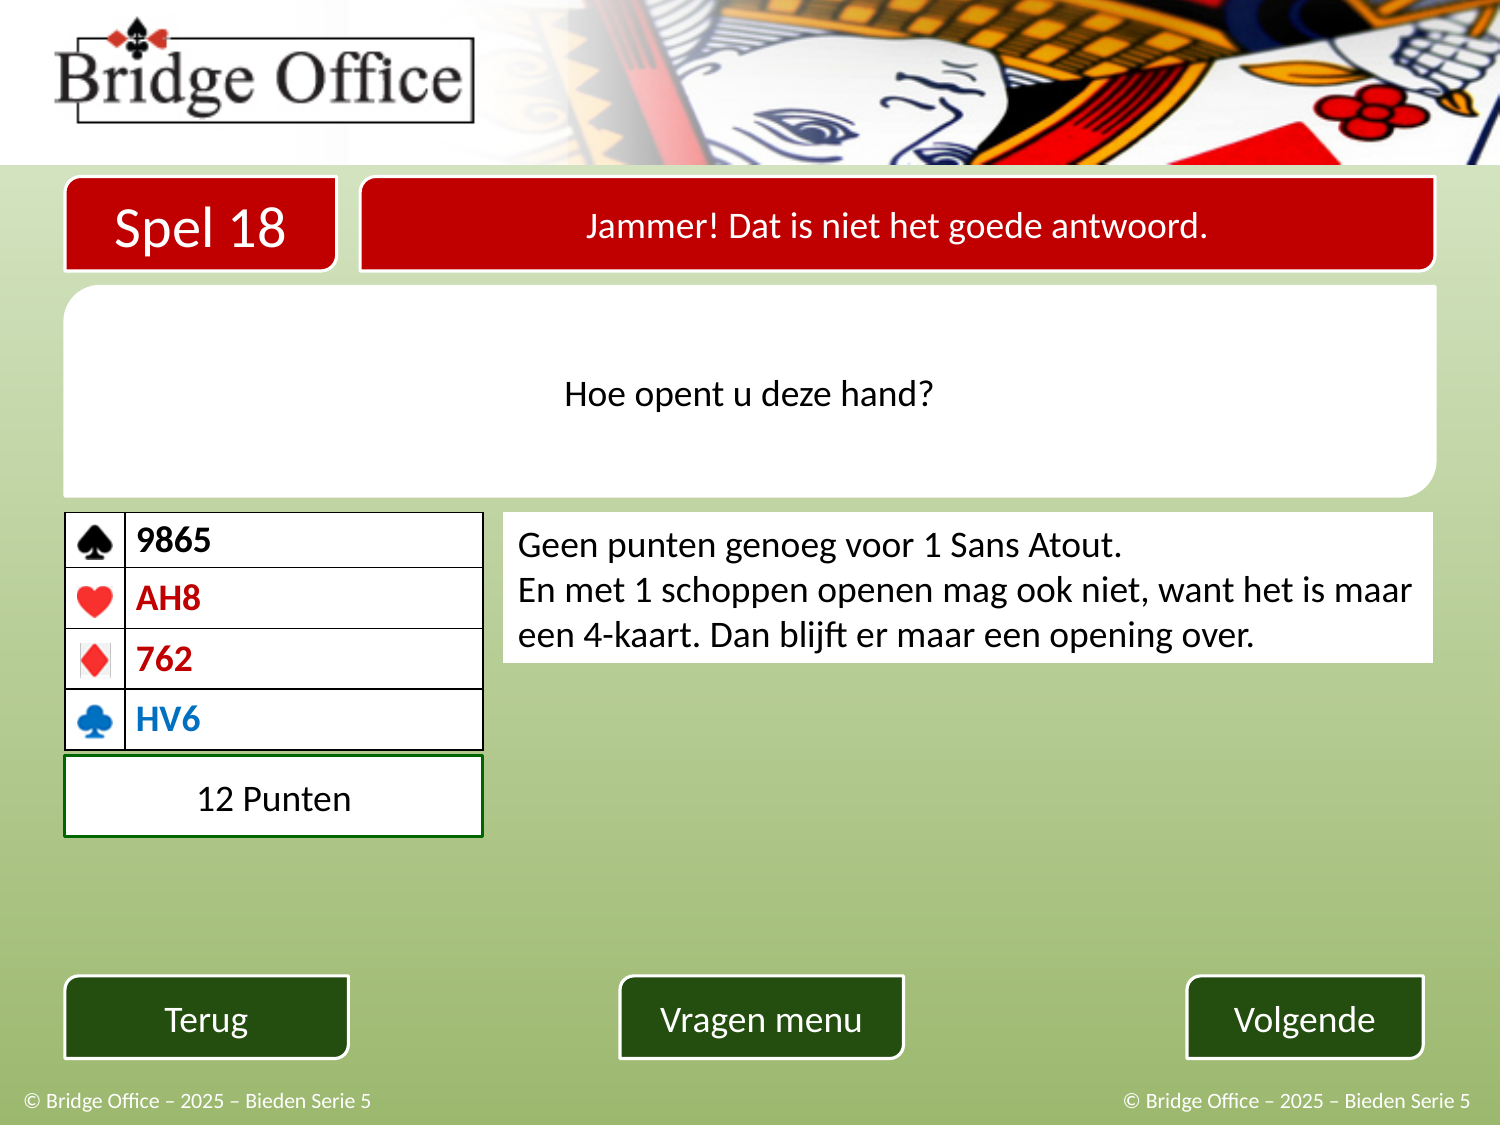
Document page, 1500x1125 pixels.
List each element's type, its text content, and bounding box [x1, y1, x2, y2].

text_box © Bridge Office – 2025 – Bieden Serie 5 [1107, 1079, 1500, 1121]
text_box Spel 18 [63, 179, 339, 273]
table_cell HV6 [126, 690, 482, 749]
table_cell AH8 [126, 568, 482, 628]
picture [77, 585, 113, 618]
picture [77, 524, 113, 561]
text_box 12 Punten [63, 754, 484, 838]
picture [0, 0, 1500, 166]
text_box Jammer! Dat is niet het goede antwoord. [358, 179, 1437, 273]
text_box Geen punten genoeg voor 1 Sans Atout. En met 1 schoppen openen mag ook niet, want het is maar een 4-kaart. Dan blijft er maar een opening over. [503, 512, 1433, 663]
table_header 9865 [126, 513, 482, 567]
table_header [66, 513, 124, 567]
picture [77, 643, 113, 679]
table_cell [66, 629, 124, 688]
text_box © Bridge Office – 2025 – Bieden Serie 5 [8, 1079, 393, 1121]
text_box Terug [63, 974, 350, 1061]
picture [77, 703, 113, 740]
table_cell 762 [126, 629, 482, 688]
table_cell [66, 690, 124, 749]
text_box Hoe opent u deze hand? [63, 284, 1437, 498]
text_box Vragen menu [618, 974, 906, 1061]
text_box Volgende [1185, 974, 1425, 1061]
table_cell [66, 568, 124, 628]
